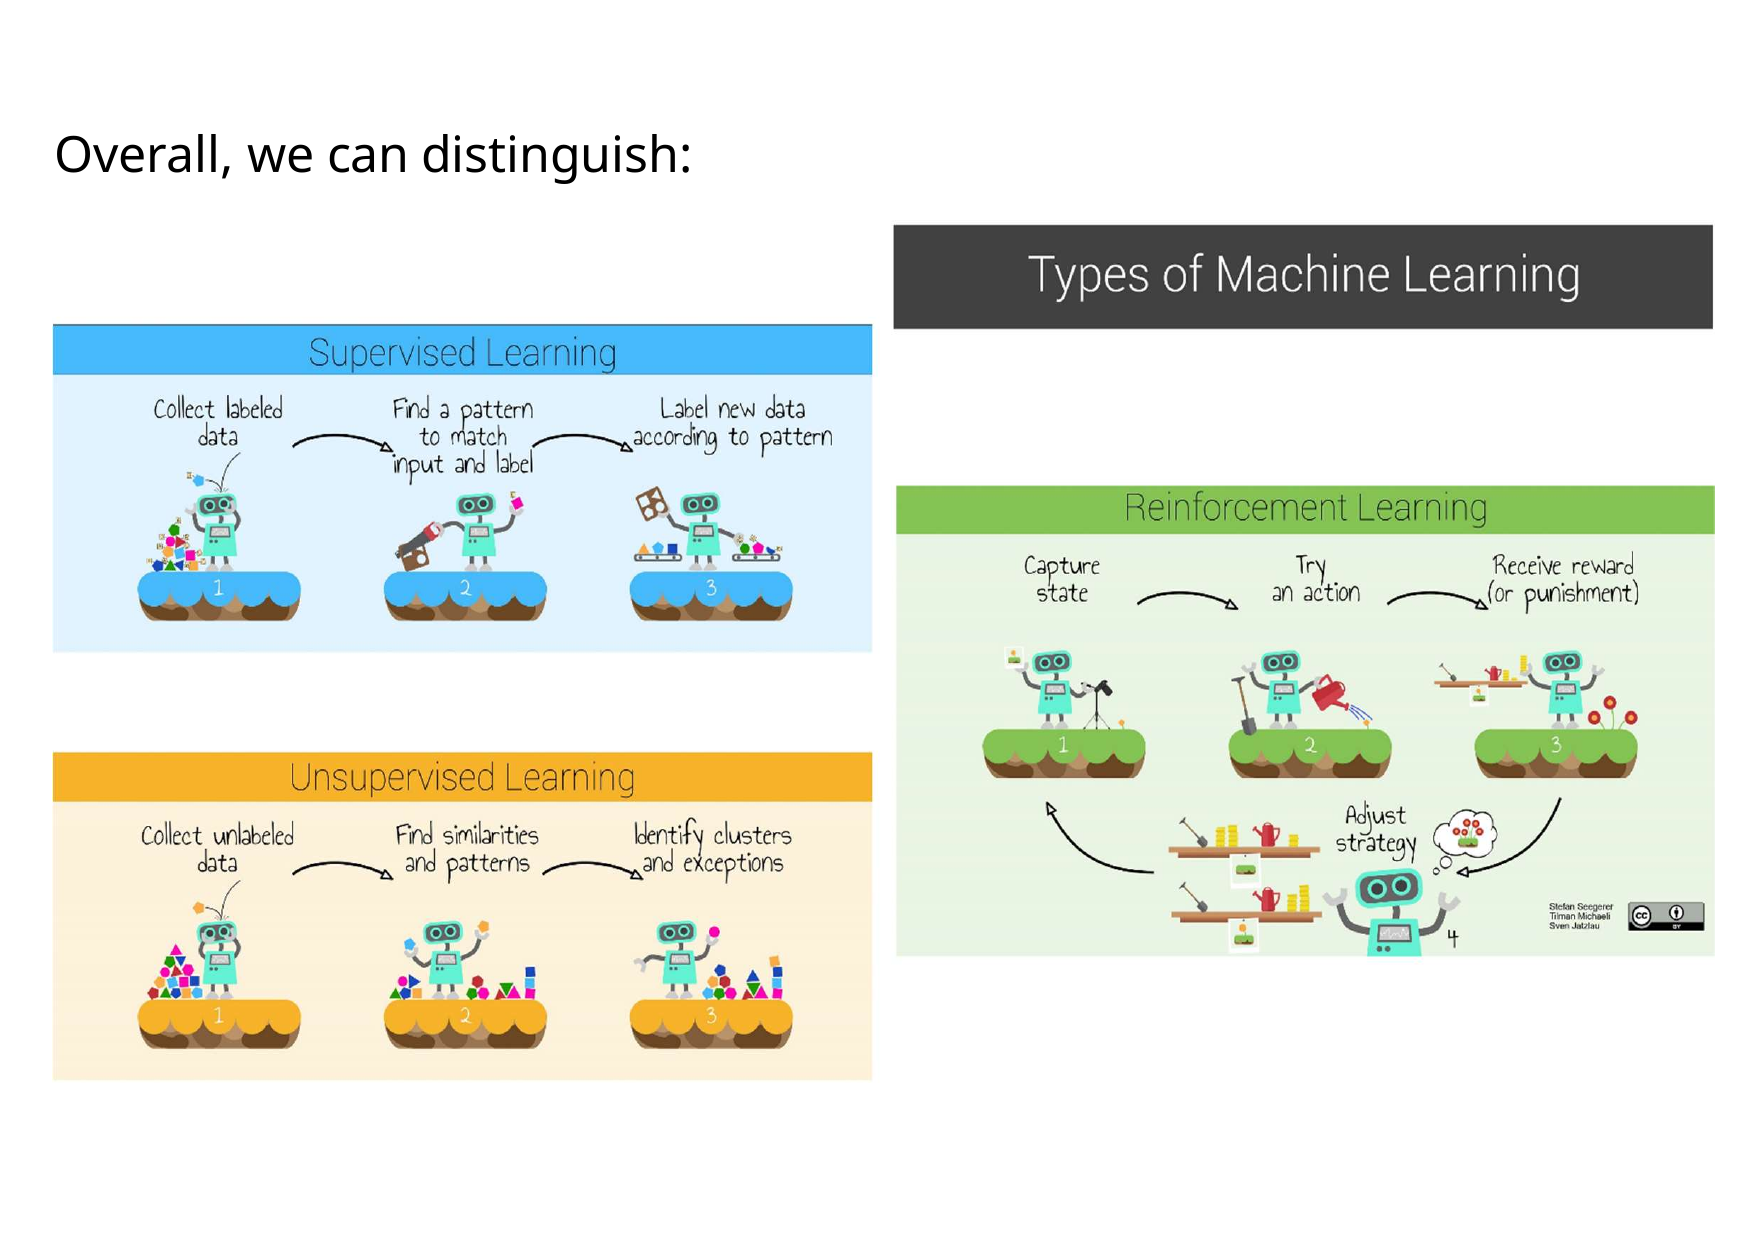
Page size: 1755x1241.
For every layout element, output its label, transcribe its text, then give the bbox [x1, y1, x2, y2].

picture [51, 220, 1715, 1084]
title Overall, we can distinguish: [52, 120, 901, 219]
